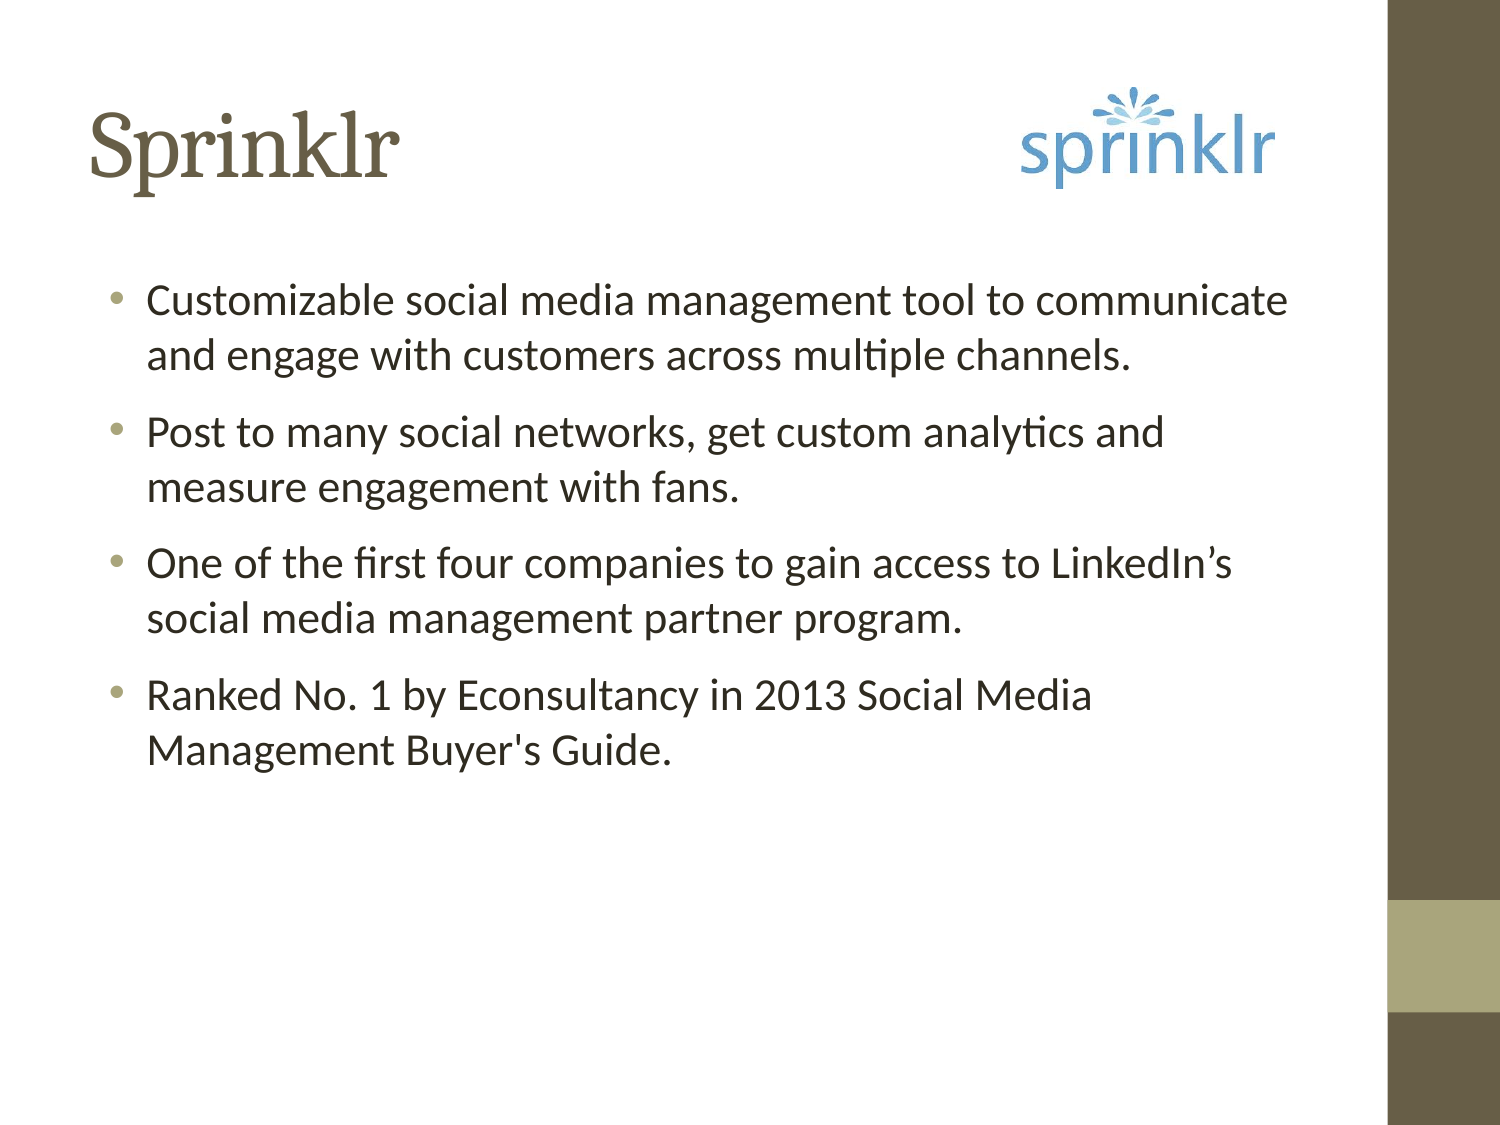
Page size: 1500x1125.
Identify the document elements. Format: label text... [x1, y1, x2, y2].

title Sprinklr [75, 45, 1325, 233]
list Customizable social media management tool to communicate and engage with customers across multiple channels. Post to many social networks, get custom analytics and measure engagement with fans. One of the first four companies to gain access to LinkedIn’s social media management partner program. Ranked No. 1 by Econsultancy in 2013 Social Media Management Buyer's Guide. [75, 262, 1325, 1050]
picture [1020, 86, 1276, 190]
